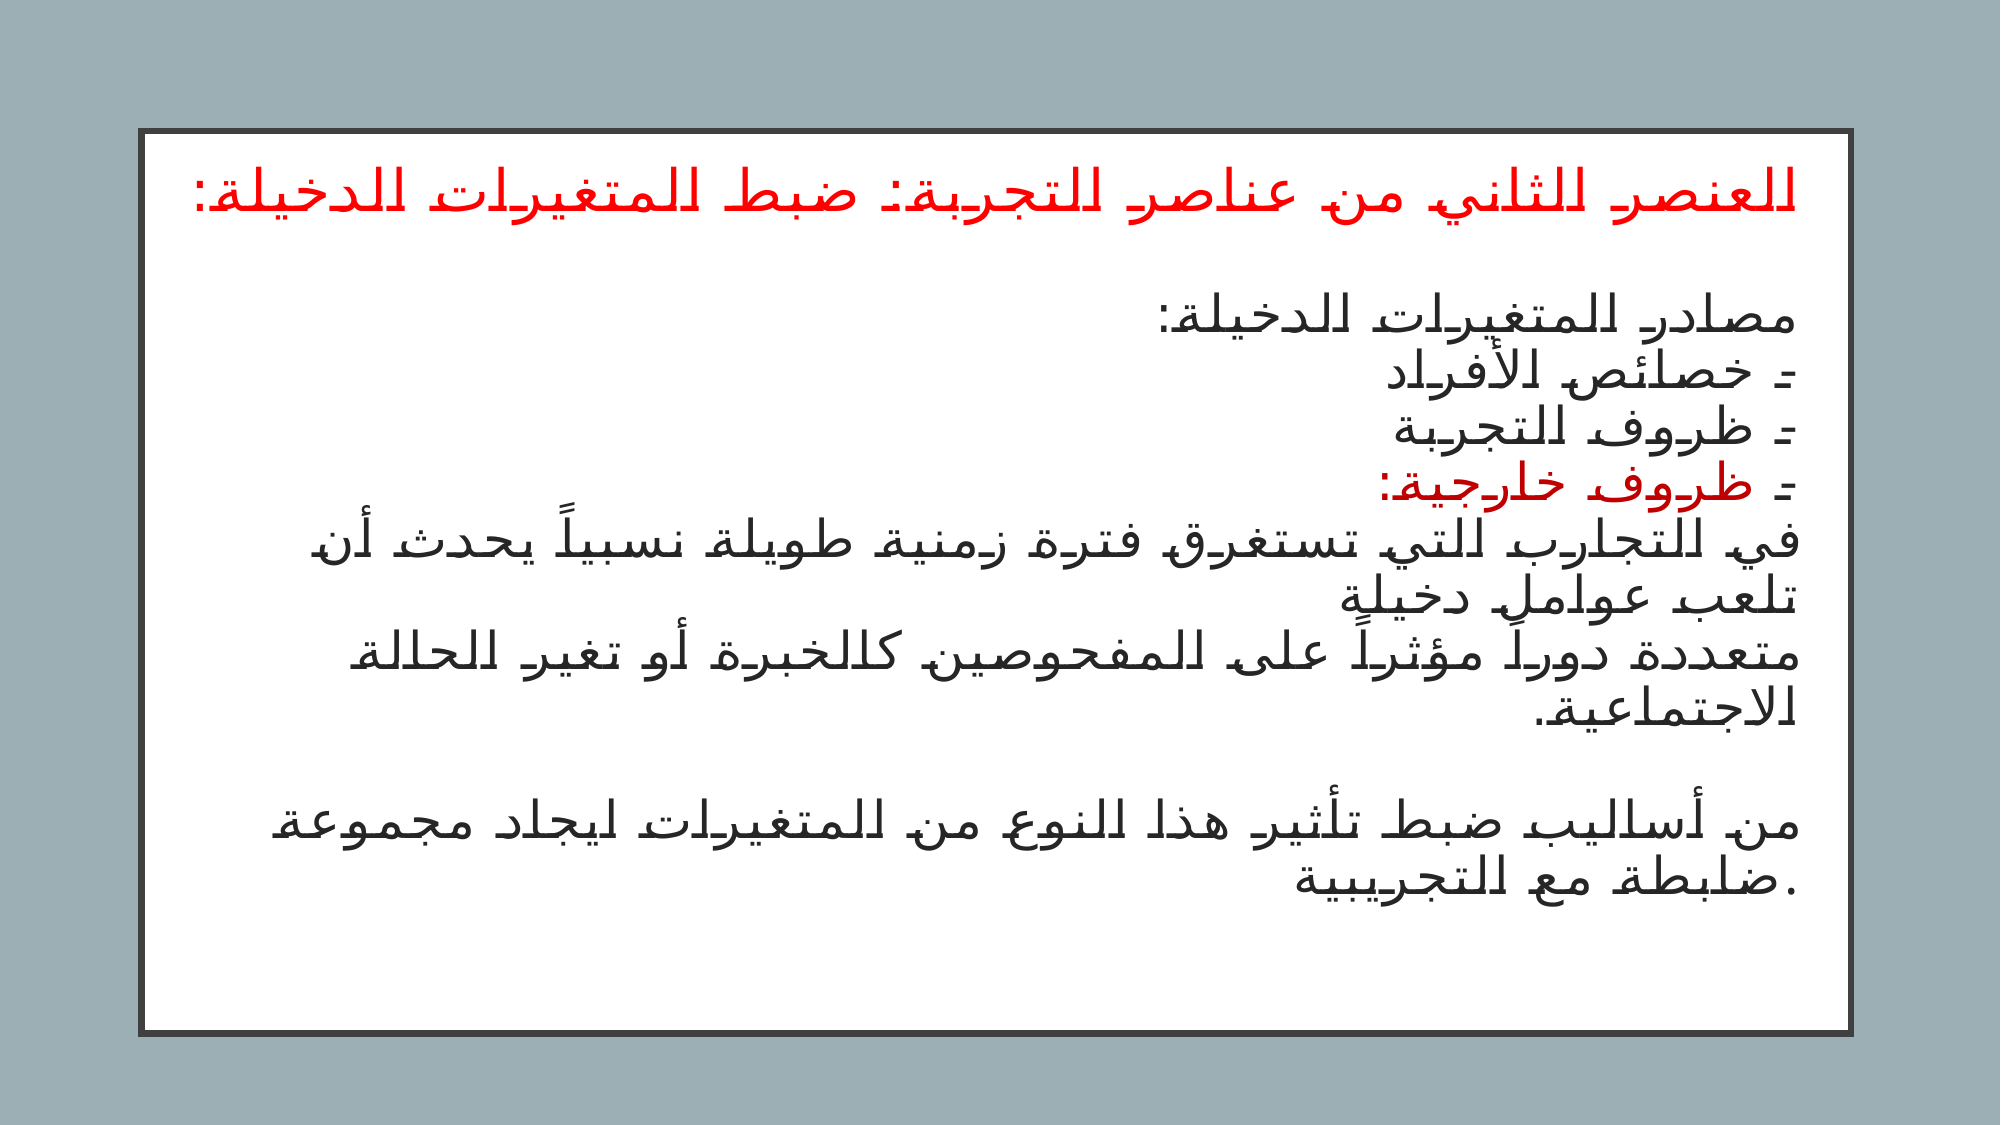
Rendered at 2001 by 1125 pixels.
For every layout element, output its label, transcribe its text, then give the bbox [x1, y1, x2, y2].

title العنصر الثاني من عناصر التجربة: ضبط المتغيرات الدخيلة: مصادر المتغيرات الدخيلة: - خصائص الأفراد - ظروف التجربة - ظروف خارجية: في التجارب التي تستغرق فترة زمنية طويلة نسبياً يحدث أن تلعب عوامل دخيلة متعددة دوراً مؤثراً على المفحوصين كالخبرة أو تغير الحالة الاجتماعية. من أساليب ضبط تأثير هذا النوع من المتغيرات ايجاد مجموعة ضابطة مع التجريبية. [138, 128, 1854, 1037]
